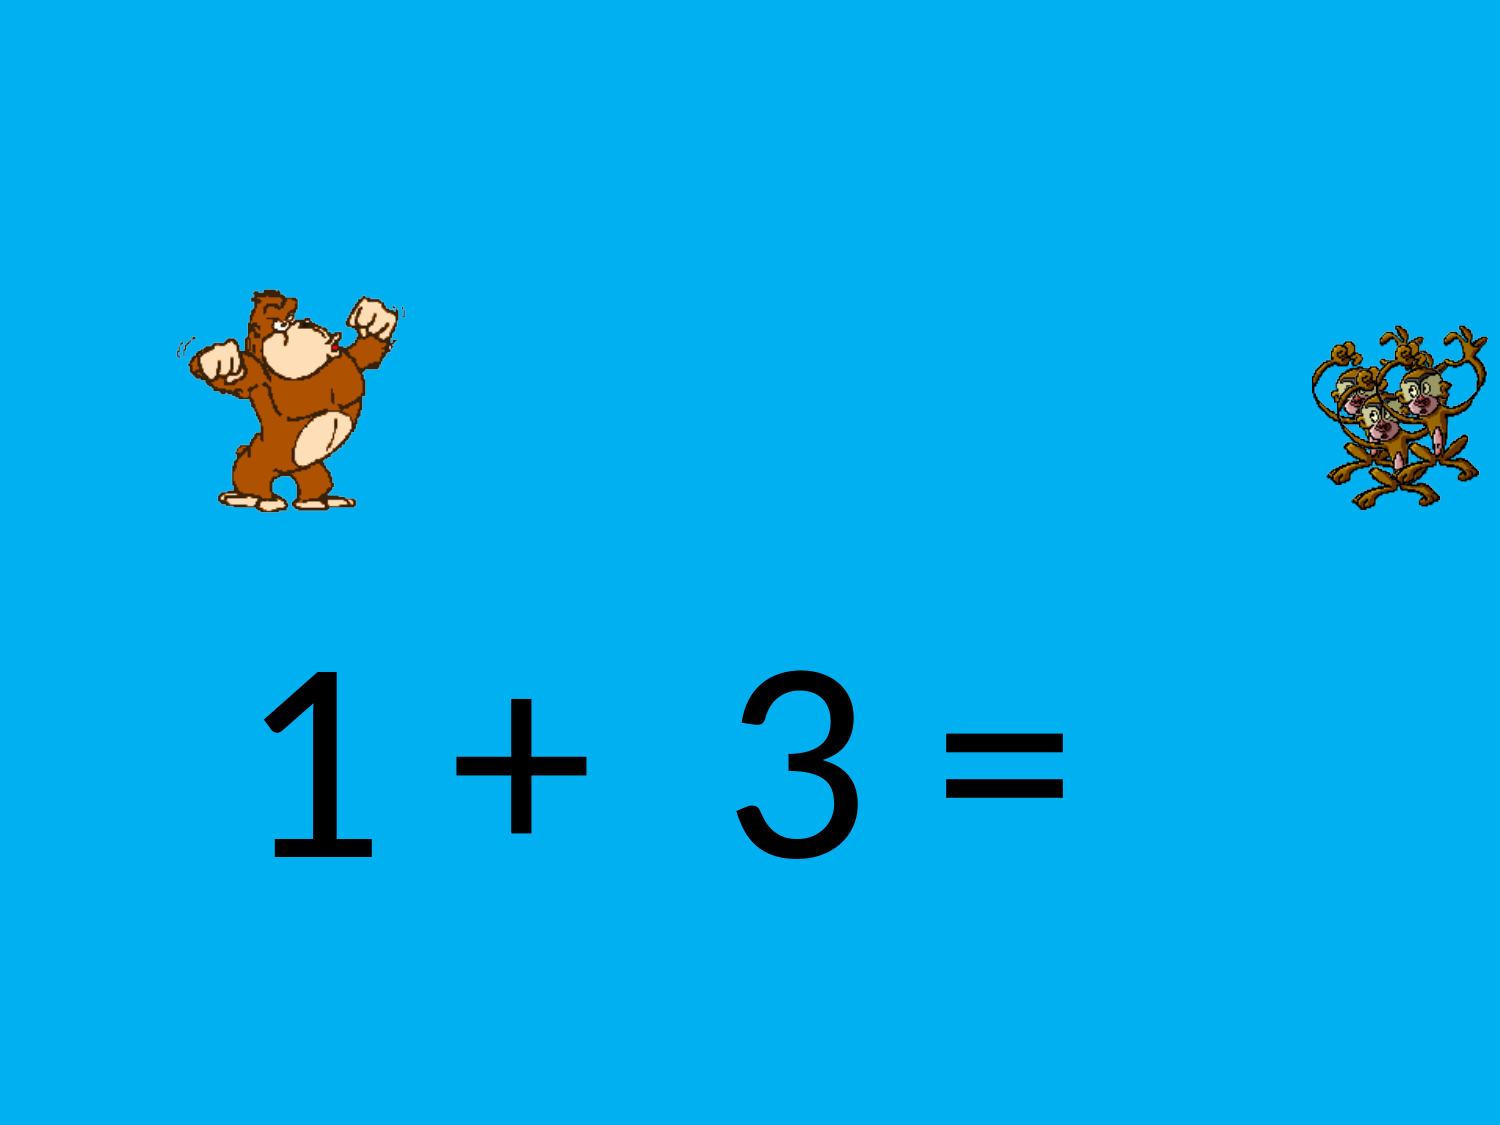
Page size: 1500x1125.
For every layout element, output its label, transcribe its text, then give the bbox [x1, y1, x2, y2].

picture [188, 290, 398, 512]
picture [1313, 341, 1363, 392]
picture [1315, 326, 1488, 509]
text_box 1 + 3 = [224, 562, 1263, 923]
